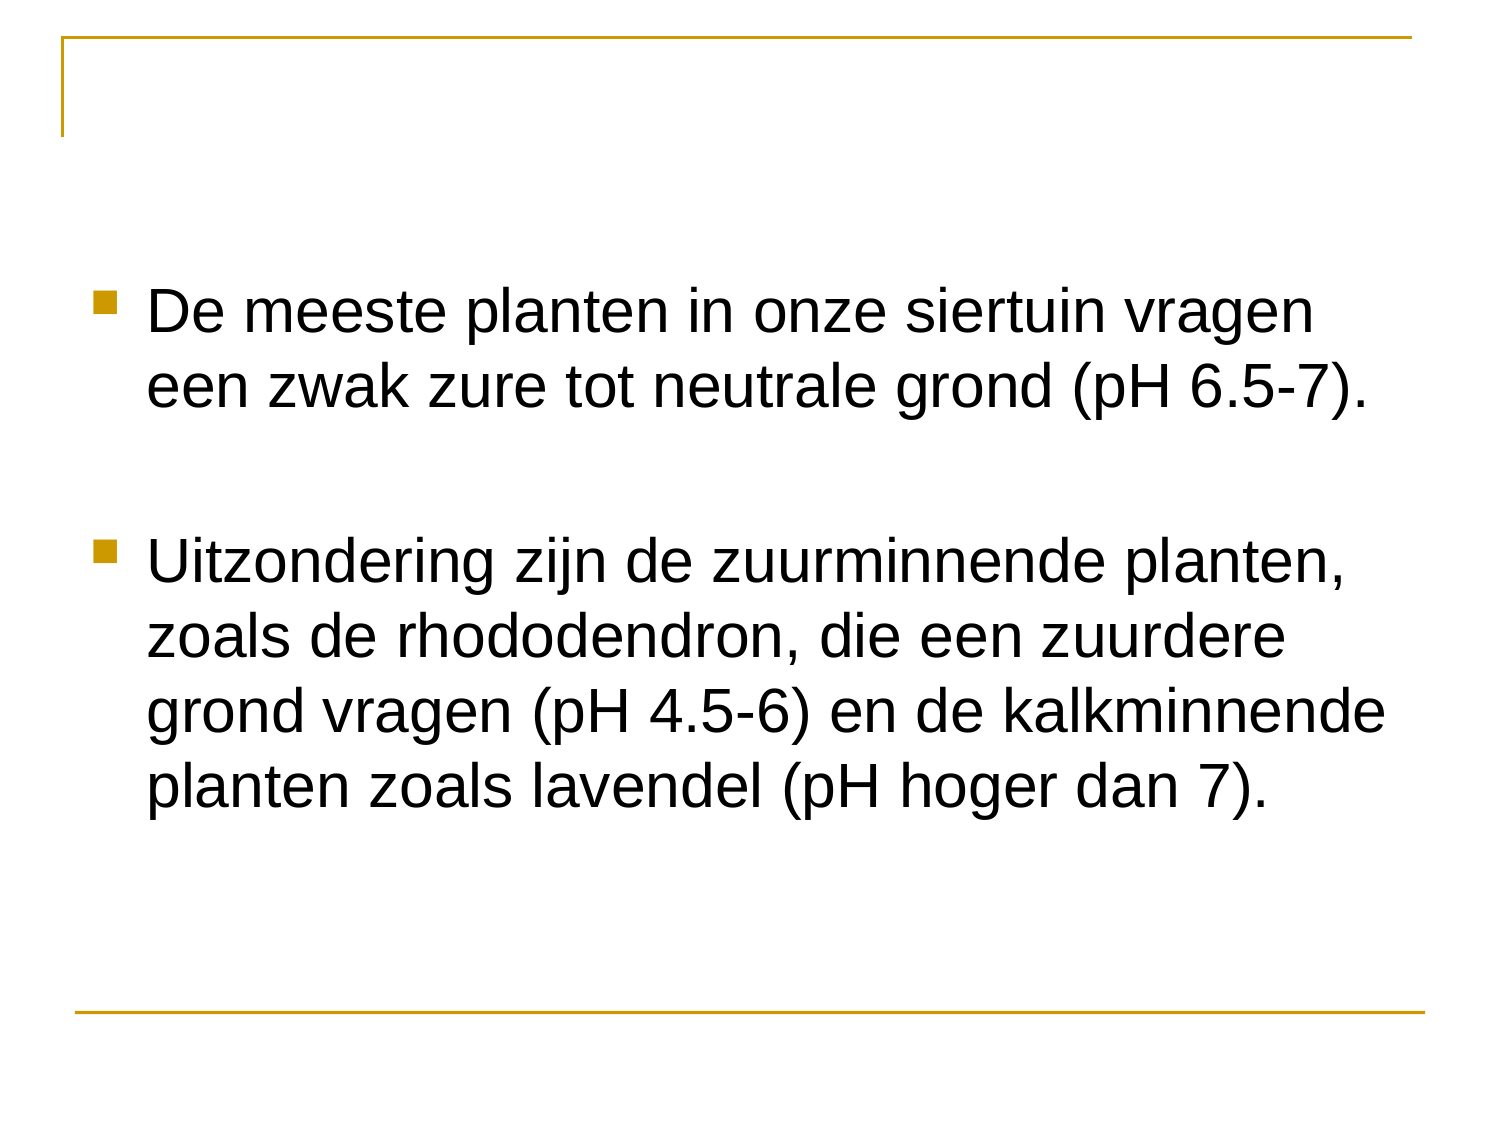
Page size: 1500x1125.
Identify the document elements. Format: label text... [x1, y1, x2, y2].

list De meeste planten in onze siertuin vragen een zwak zure tot neutrale grond (pH 6.5-7). Uitzondering zijn de zuurminnende planten, zoals de rhododendron, die een zuurdere grond vragen (pH 4.5-6) en de kalkminnende planten zoals lavendel (pH hoger dan 7). [75, 262, 1425, 1006]
